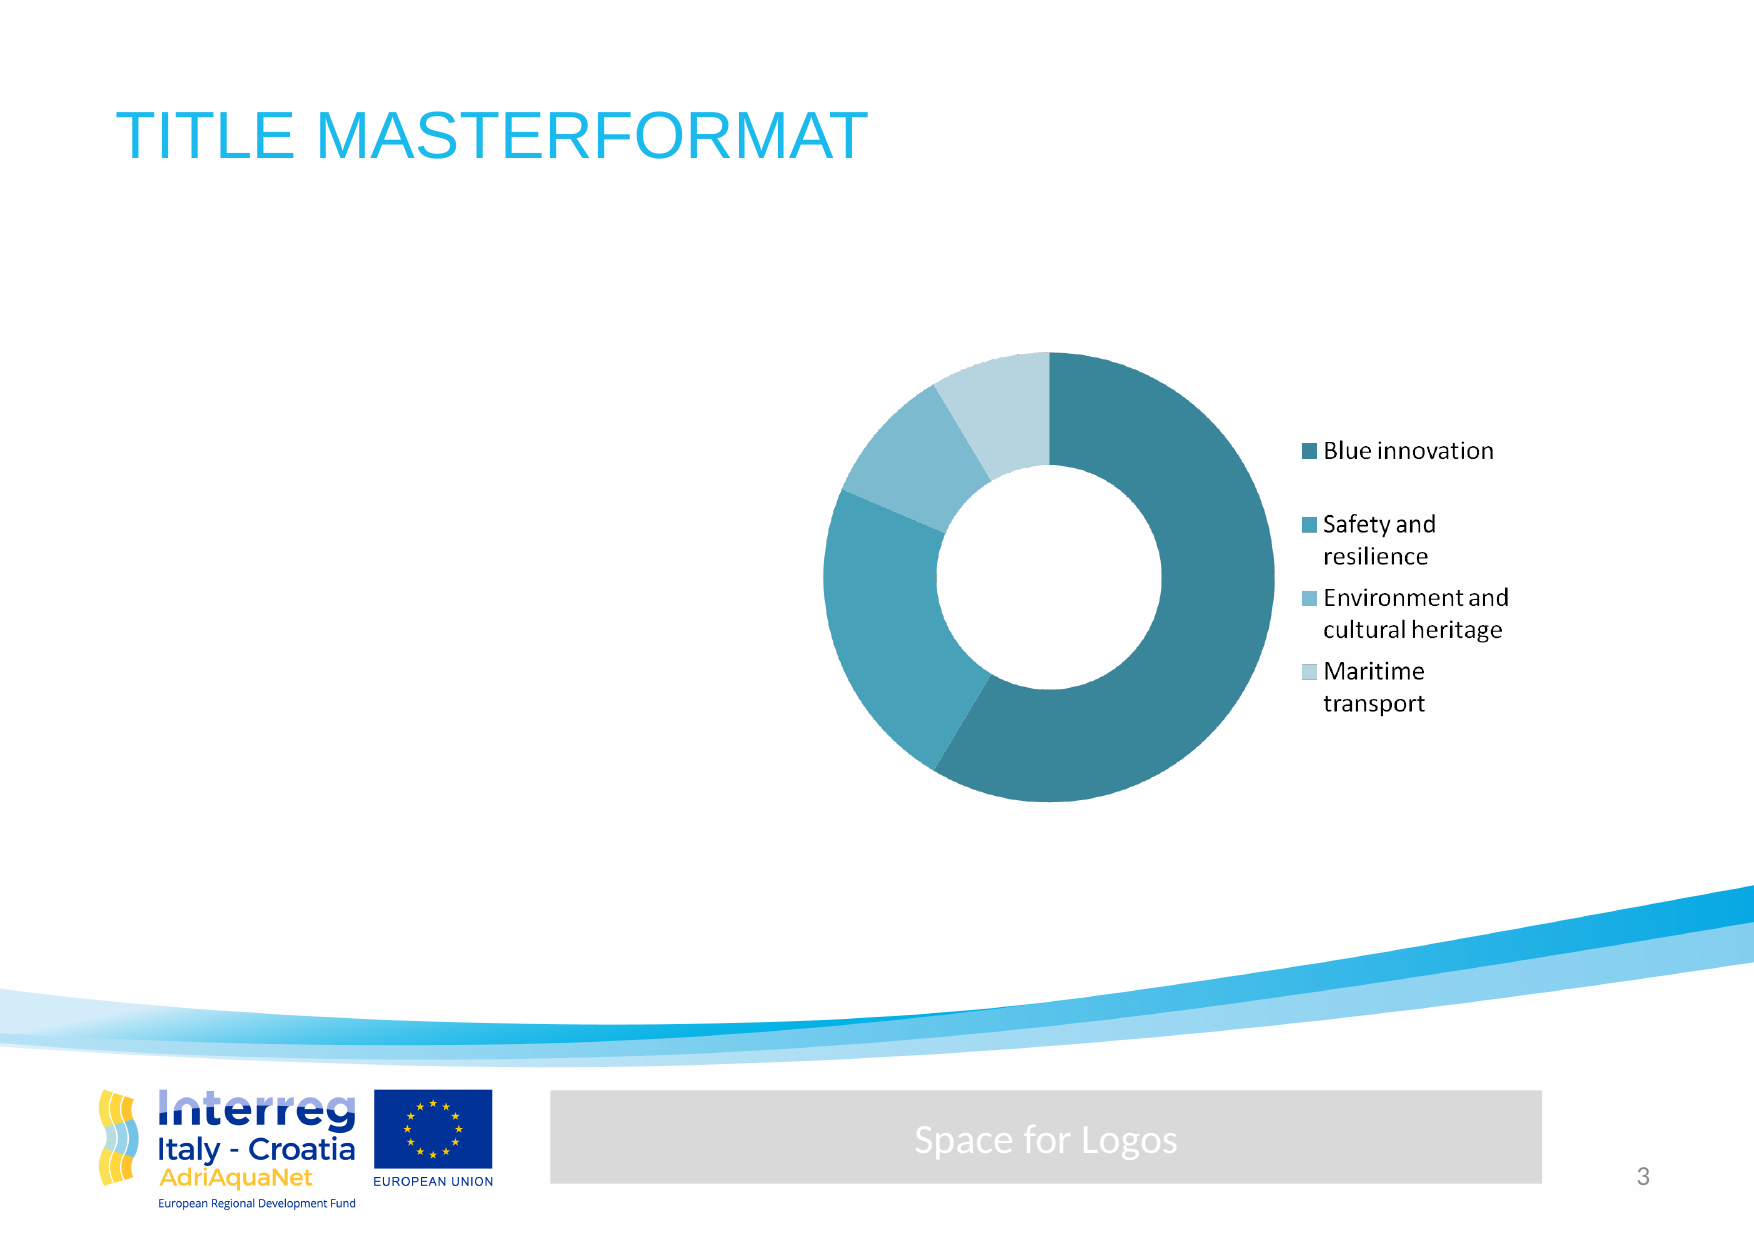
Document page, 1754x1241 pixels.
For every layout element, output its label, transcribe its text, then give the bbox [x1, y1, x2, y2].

slide_number 3 [1607, 1141, 1666, 1208]
text_box TITLE MASTERFORMAT [97, 83, 1656, 181]
text_box Space for Logos [549, 1089, 1543, 1185]
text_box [801, 315, 1530, 839]
picture [0, 0, 1754, 1241]
